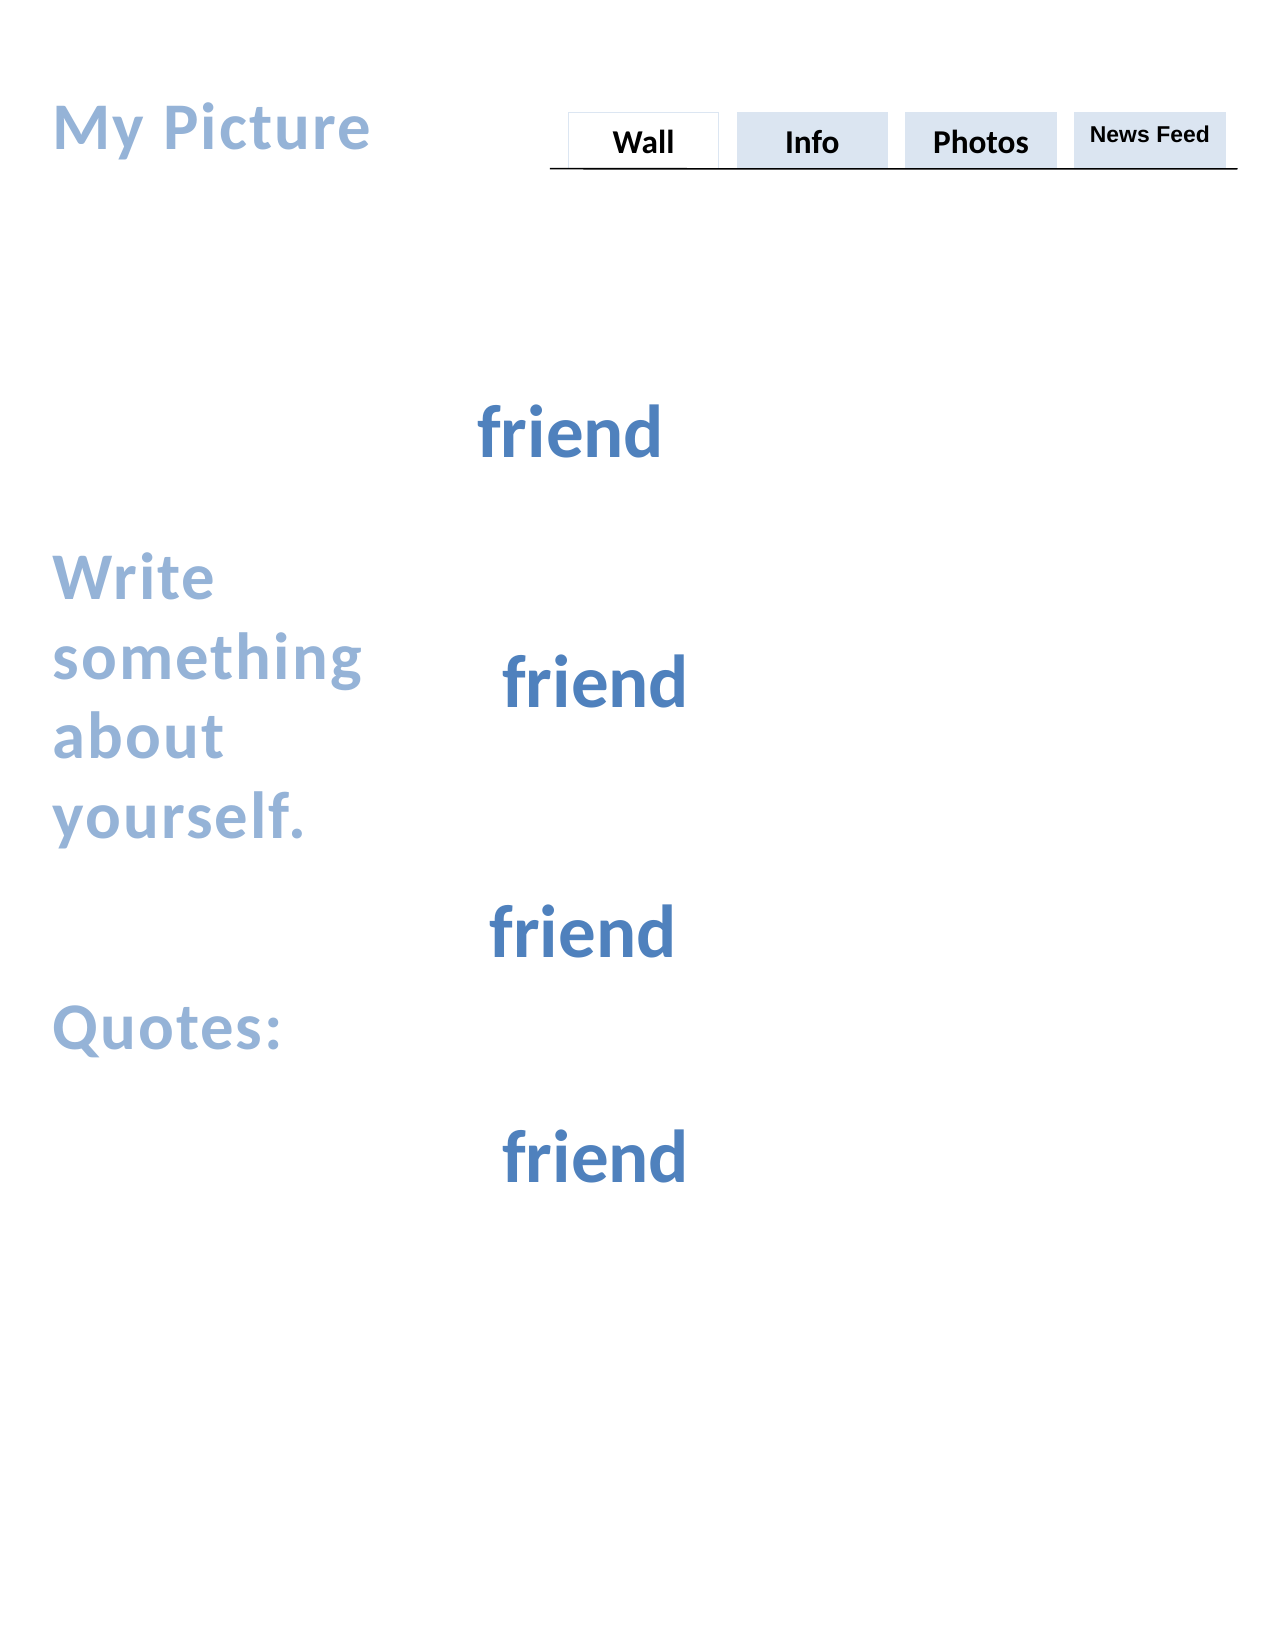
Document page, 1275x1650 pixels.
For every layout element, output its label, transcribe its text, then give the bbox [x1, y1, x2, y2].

text_box friend [487, 624, 1175, 730]
text_box friend [487, 1099, 1175, 1205]
text_box Wall [568, 112, 719, 167]
text_box friend [474, 874, 1163, 980]
text_box Photos [906, 112, 1057, 167]
text_box Write something about yourself. [37, 524, 425, 860]
text_box My Picture [37, 74, 387, 170]
text_box Quotes: [37, 974, 425, 1070]
text_box News Feed [1074, 112, 1225, 167]
text_box Info [737, 112, 888, 167]
text_box friend [462, 374, 1150, 480]
